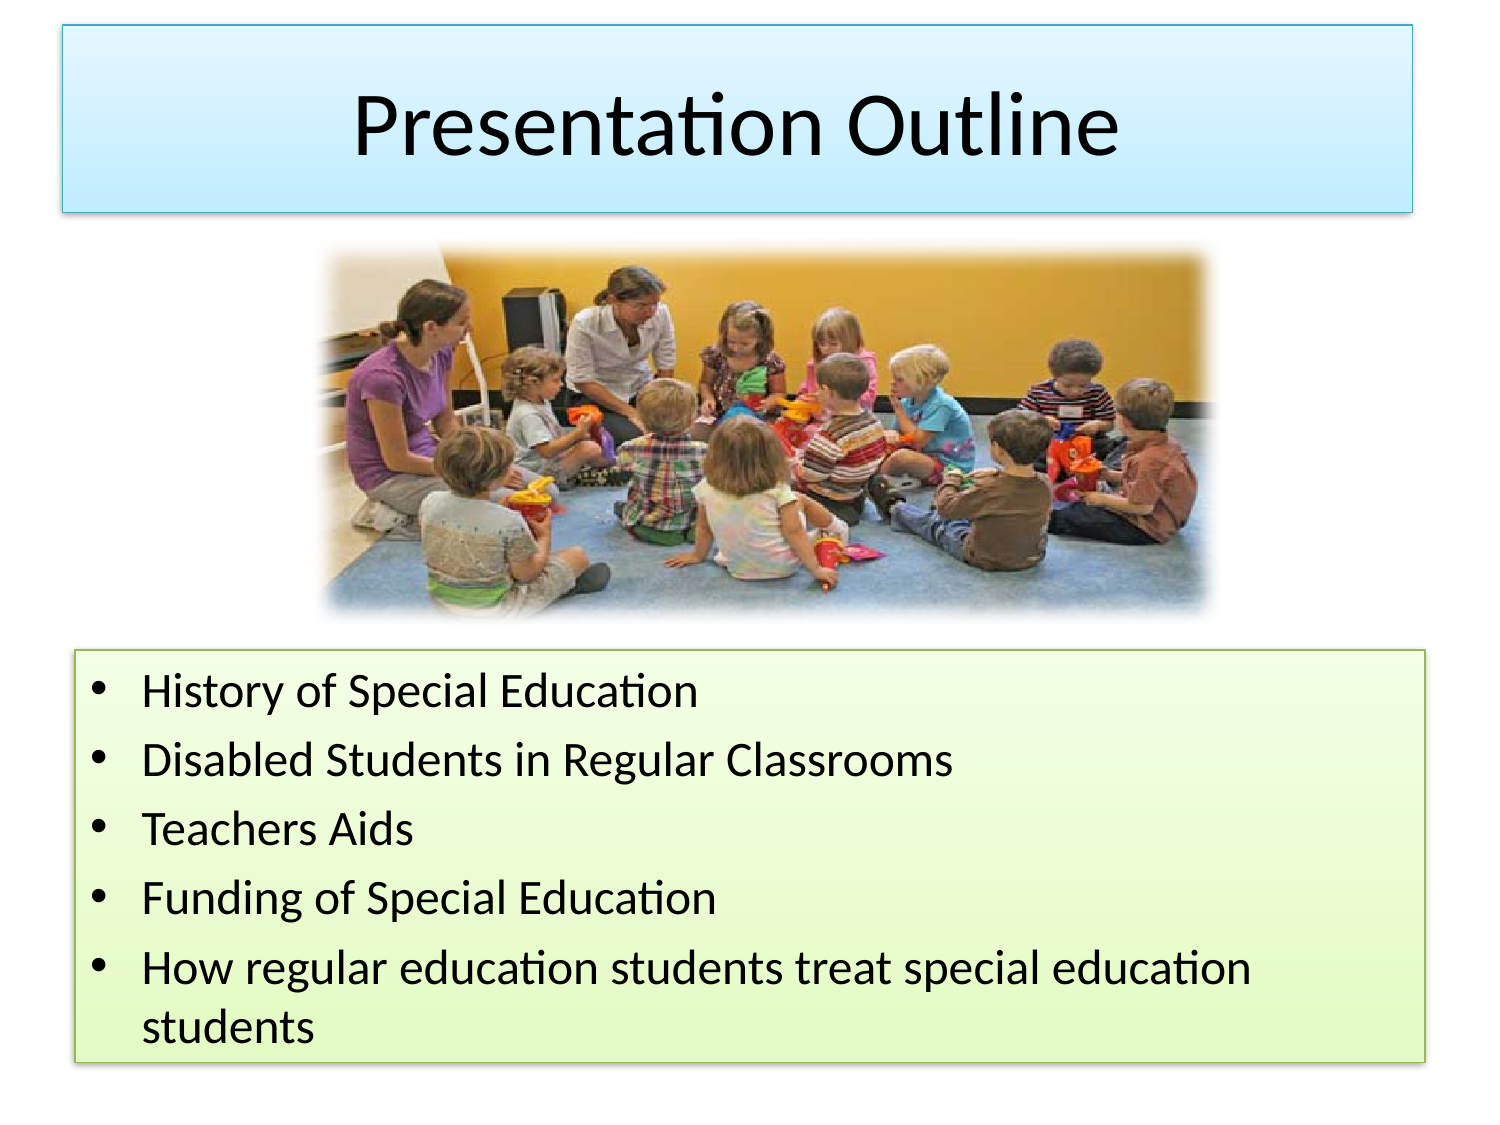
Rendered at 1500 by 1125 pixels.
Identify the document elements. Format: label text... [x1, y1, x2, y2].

picture [312, 237, 1222, 626]
title Presentation Outline [62, 24, 1413, 213]
list History of Special Education Disabled Students in Regular Classrooms Teachers Aids Funding of Special Education How regular education students treat special education students [74, 649, 1426, 1063]
